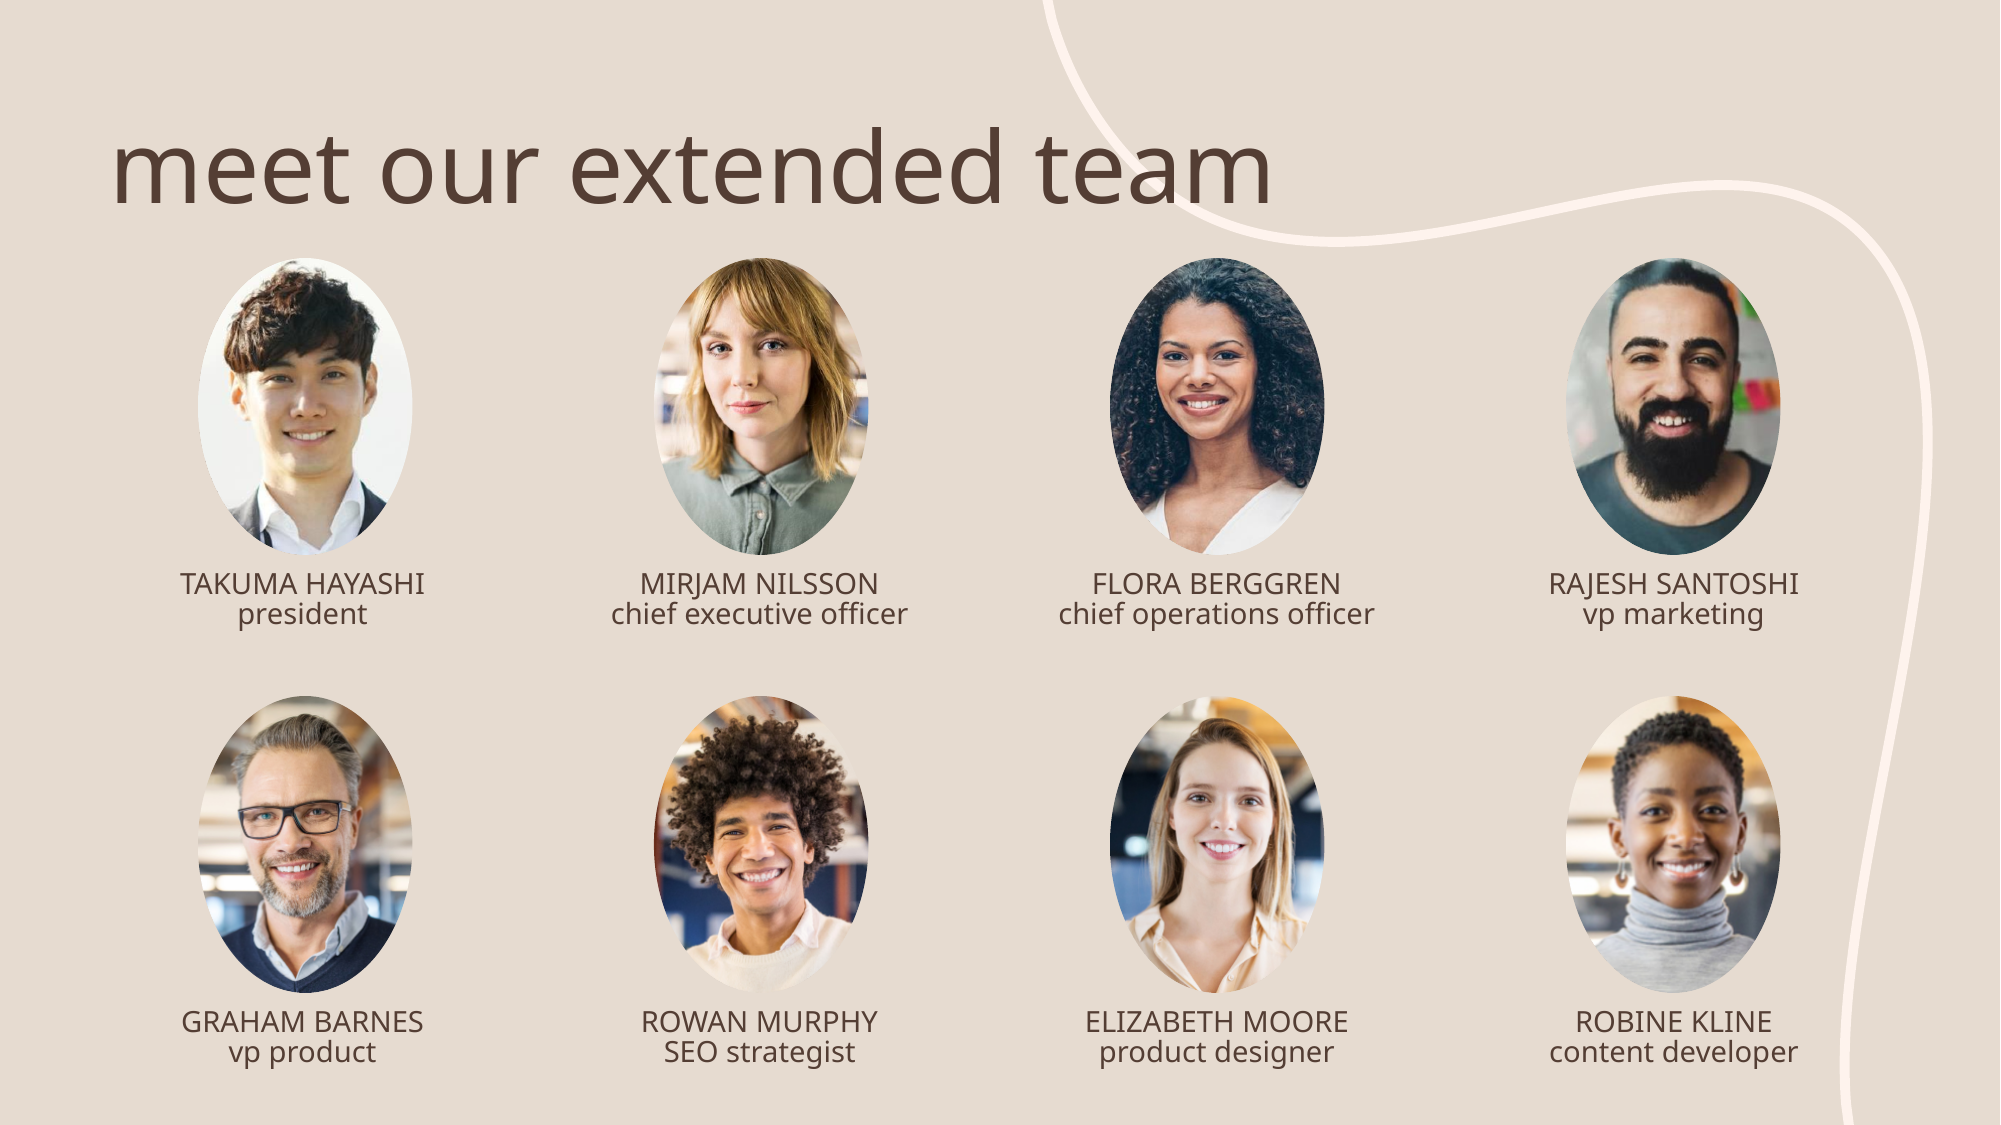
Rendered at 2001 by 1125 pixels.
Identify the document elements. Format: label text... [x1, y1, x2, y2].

list product designer [1018, 1026, 1416, 1077]
list MIRJAM NILSSON​ [560, 556, 959, 588]
title meet our extended team [94, 115, 1820, 227]
list RAJESH SANTOSHI [1475, 556, 1873, 588]
list vp product [103, 1026, 502, 1077]
list content developer [1475, 1026, 1873, 1077]
picture [1565, 695, 1781, 993]
list TAKUMA HAYASHI [103, 556, 502, 588]
list president [103, 588, 502, 639]
picture [653, 695, 869, 993]
list chief executive officer [560, 588, 959, 639]
picture [1109, 257, 1325, 555]
list FLORA BERGGREN​ [1018, 556, 1416, 588]
list ROWAN MURPHY [560, 994, 959, 1026]
picture [1109, 695, 1325, 993]
list ROBINE KLINE [1475, 994, 1873, 1026]
list SEO strategist [560, 1026, 959, 1077]
list vp marketing [1475, 588, 1873, 639]
list GRAHAM BARNES [103, 994, 502, 1026]
picture [197, 695, 413, 993]
picture [653, 257, 869, 555]
list ELIZABETH MOORE [1018, 994, 1416, 1026]
picture [1565, 257, 1781, 555]
list chief operations officer [1018, 588, 1416, 639]
picture [197, 257, 413, 555]
